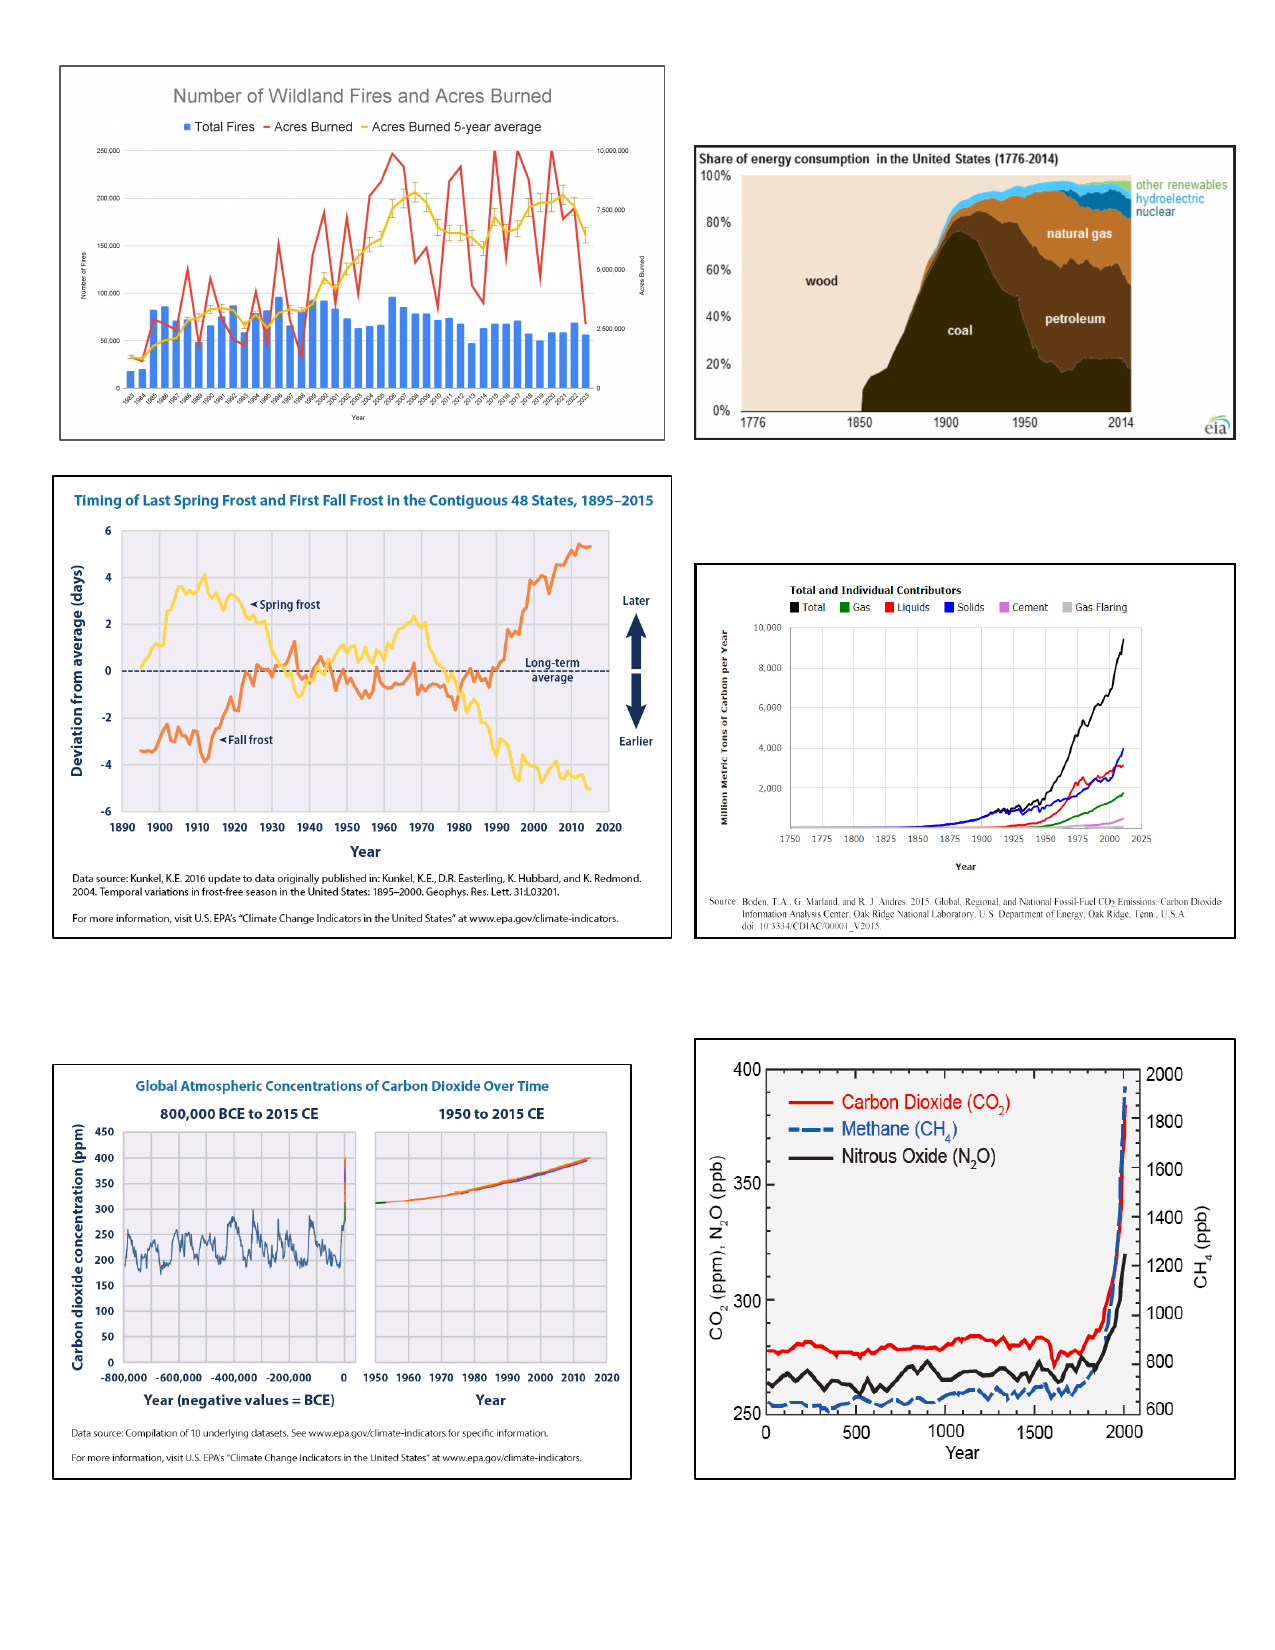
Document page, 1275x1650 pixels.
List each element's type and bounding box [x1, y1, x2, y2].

picture [694, 145, 1236, 440]
picture [695, 564, 1235, 938]
picture [60, 66, 664, 440]
picture [53, 1064, 631, 1479]
picture [53, 476, 672, 938]
picture [695, 1039, 1235, 1479]
